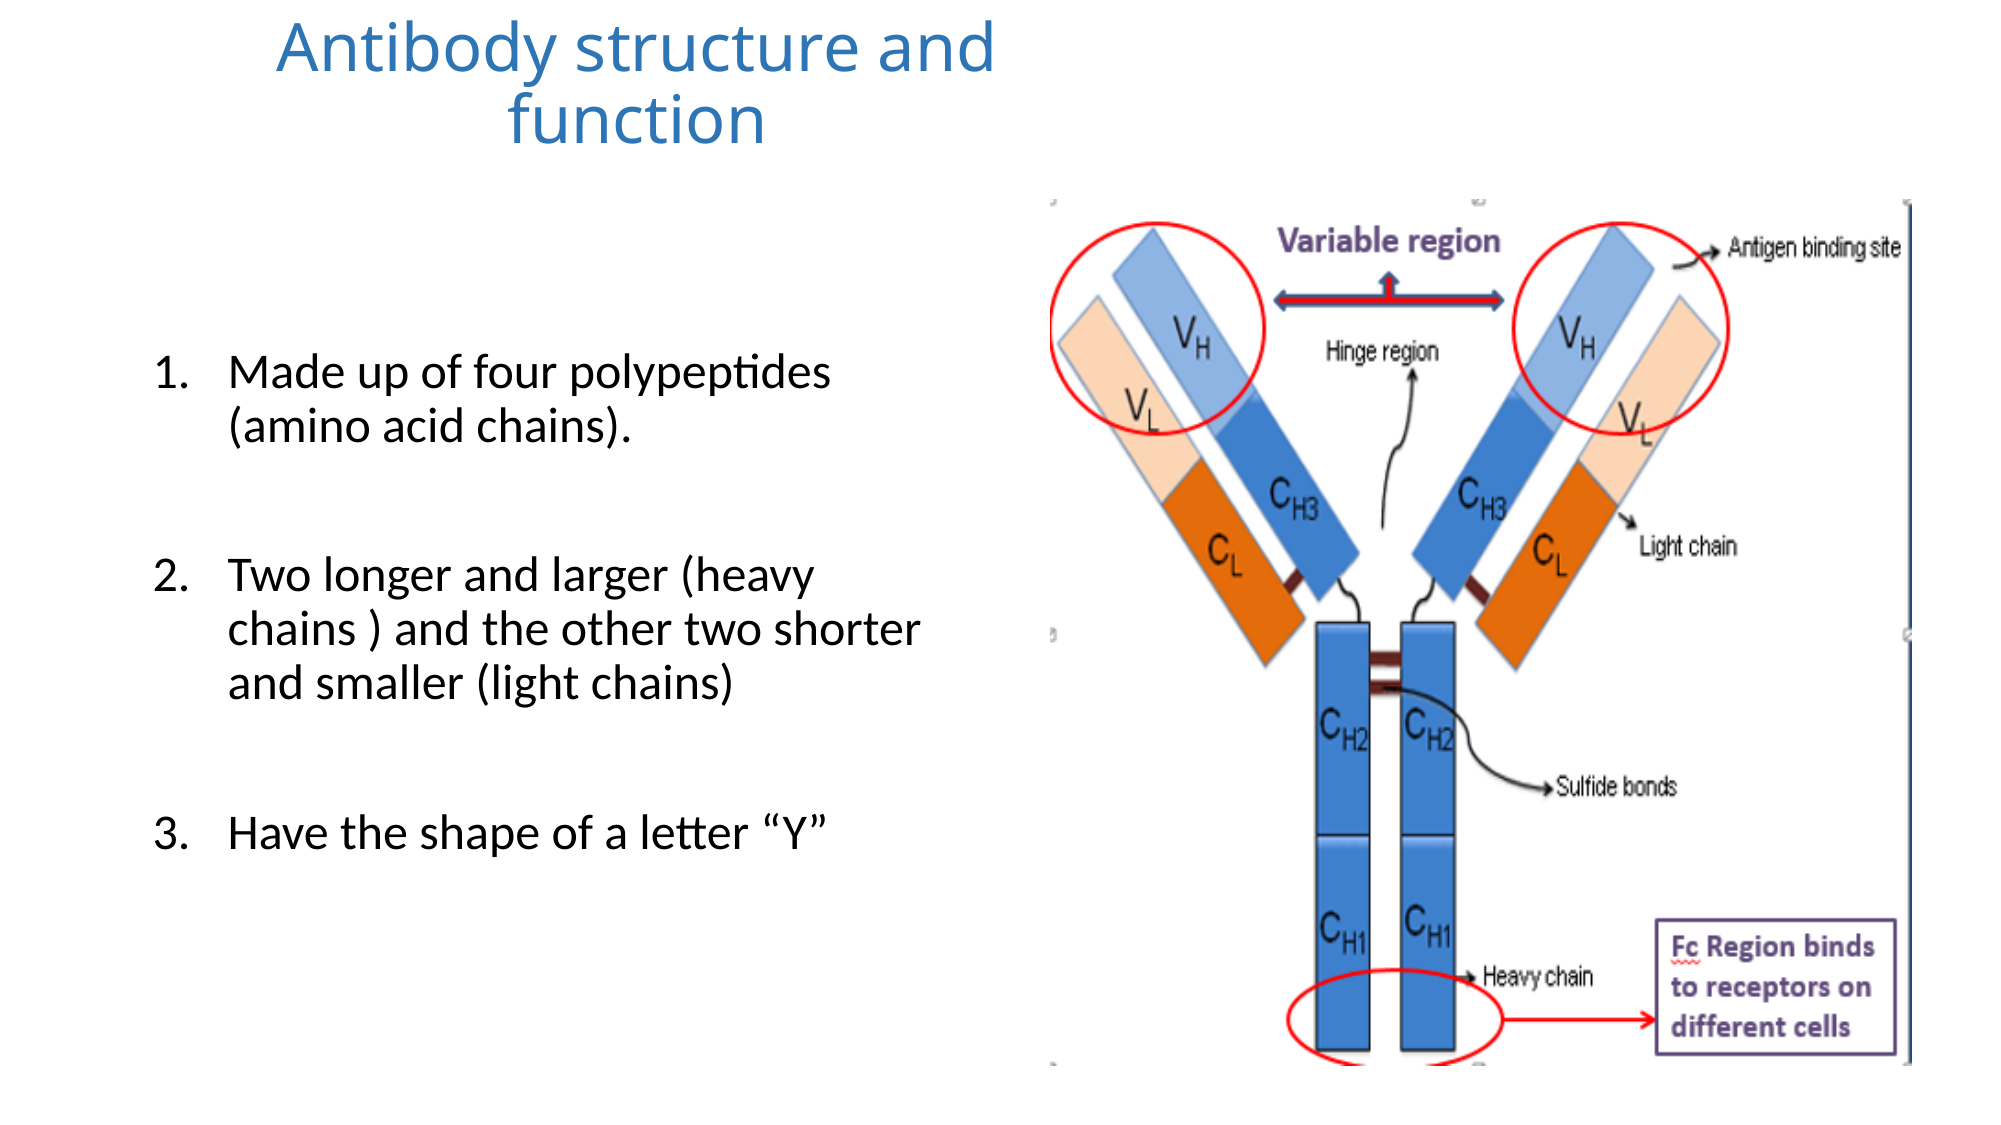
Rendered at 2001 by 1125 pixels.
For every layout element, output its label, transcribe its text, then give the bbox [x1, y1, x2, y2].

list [1049, 199, 1912, 1066]
list Made up of four polypeptides (amino acid chains). Two longer and larger (heavy chains ) and the other two shorter and smaller (light chains) Have the shape of a letter “Y” [137, 337, 988, 963]
title Antibody structure and function [137, 75, 1138, 166]
